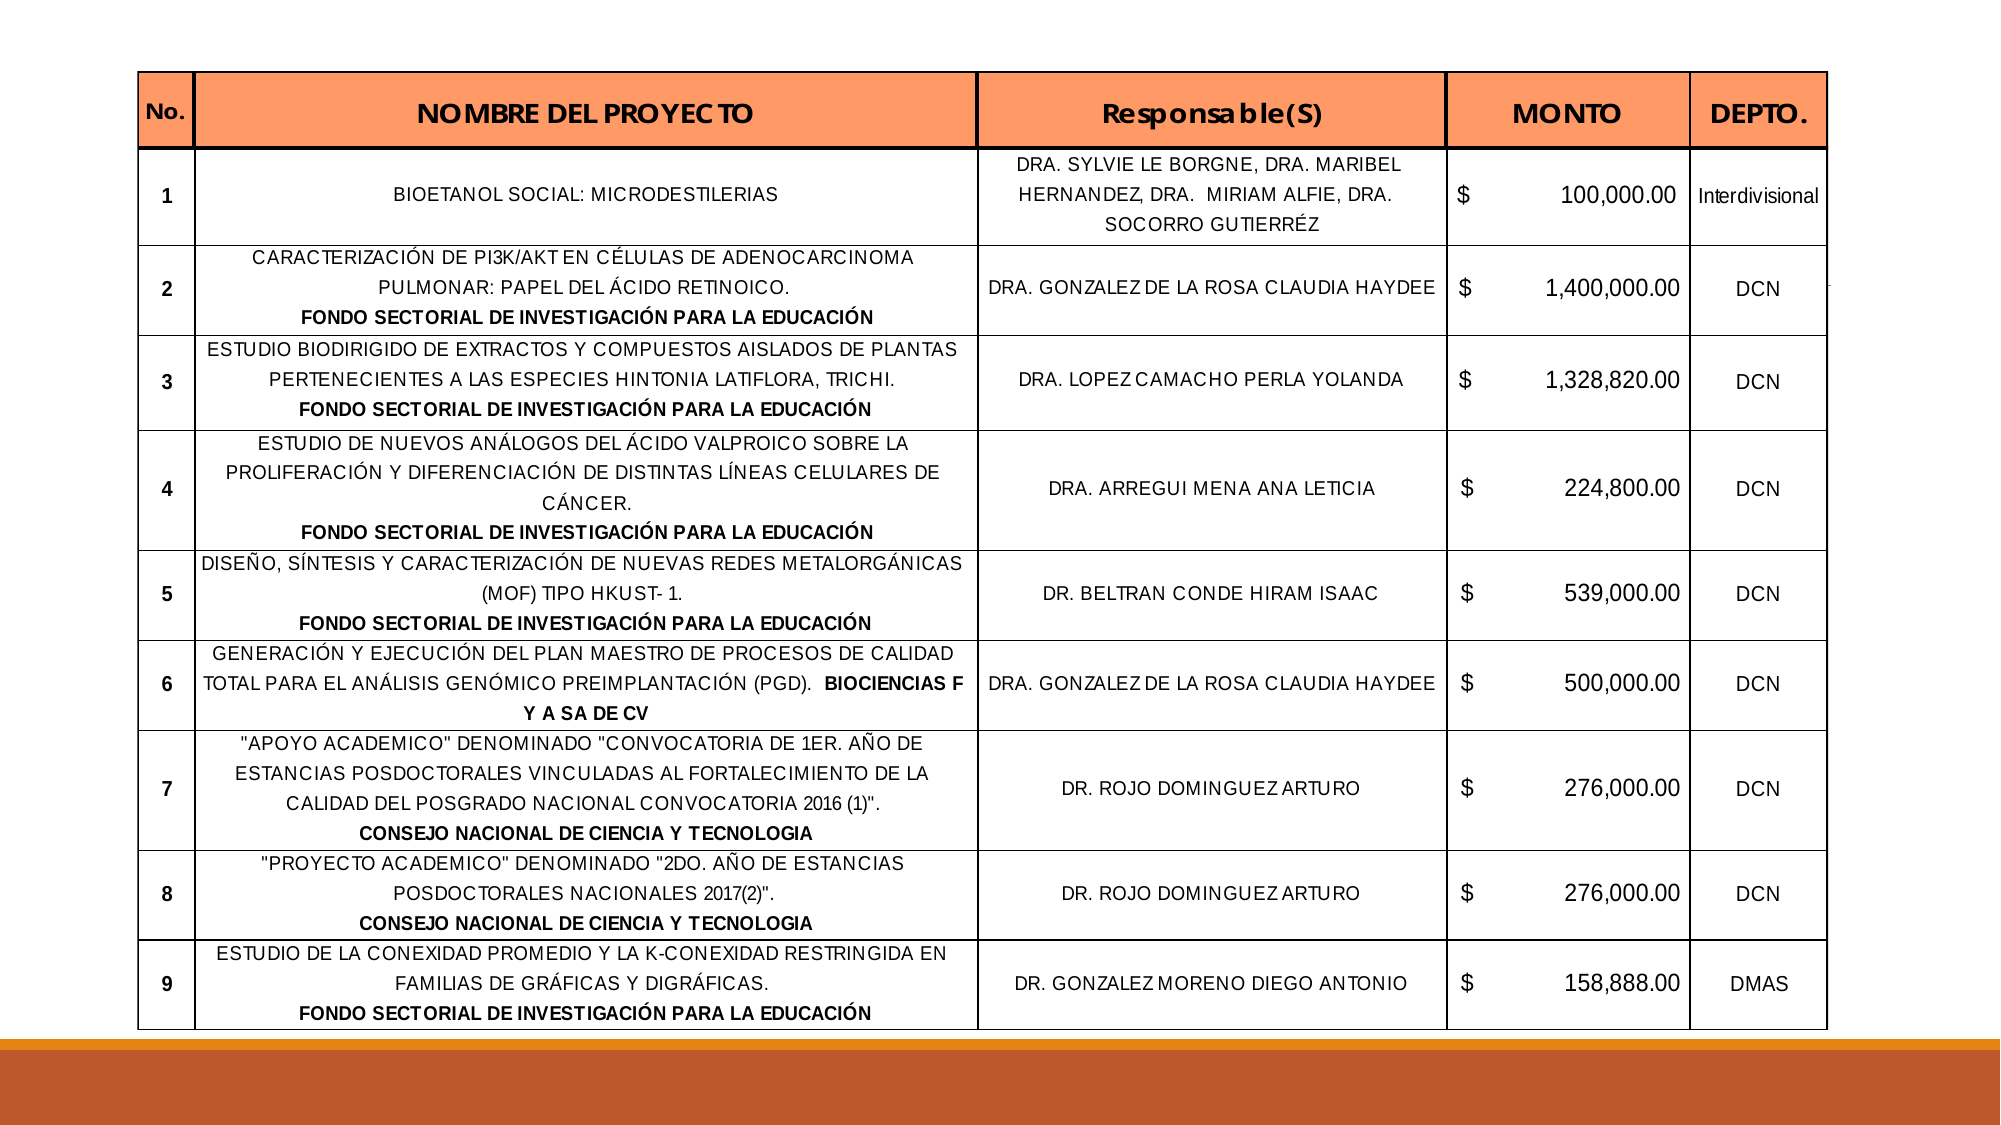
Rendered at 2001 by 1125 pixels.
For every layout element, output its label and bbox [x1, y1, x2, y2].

text_box [136, 70, 1831, 1032]
